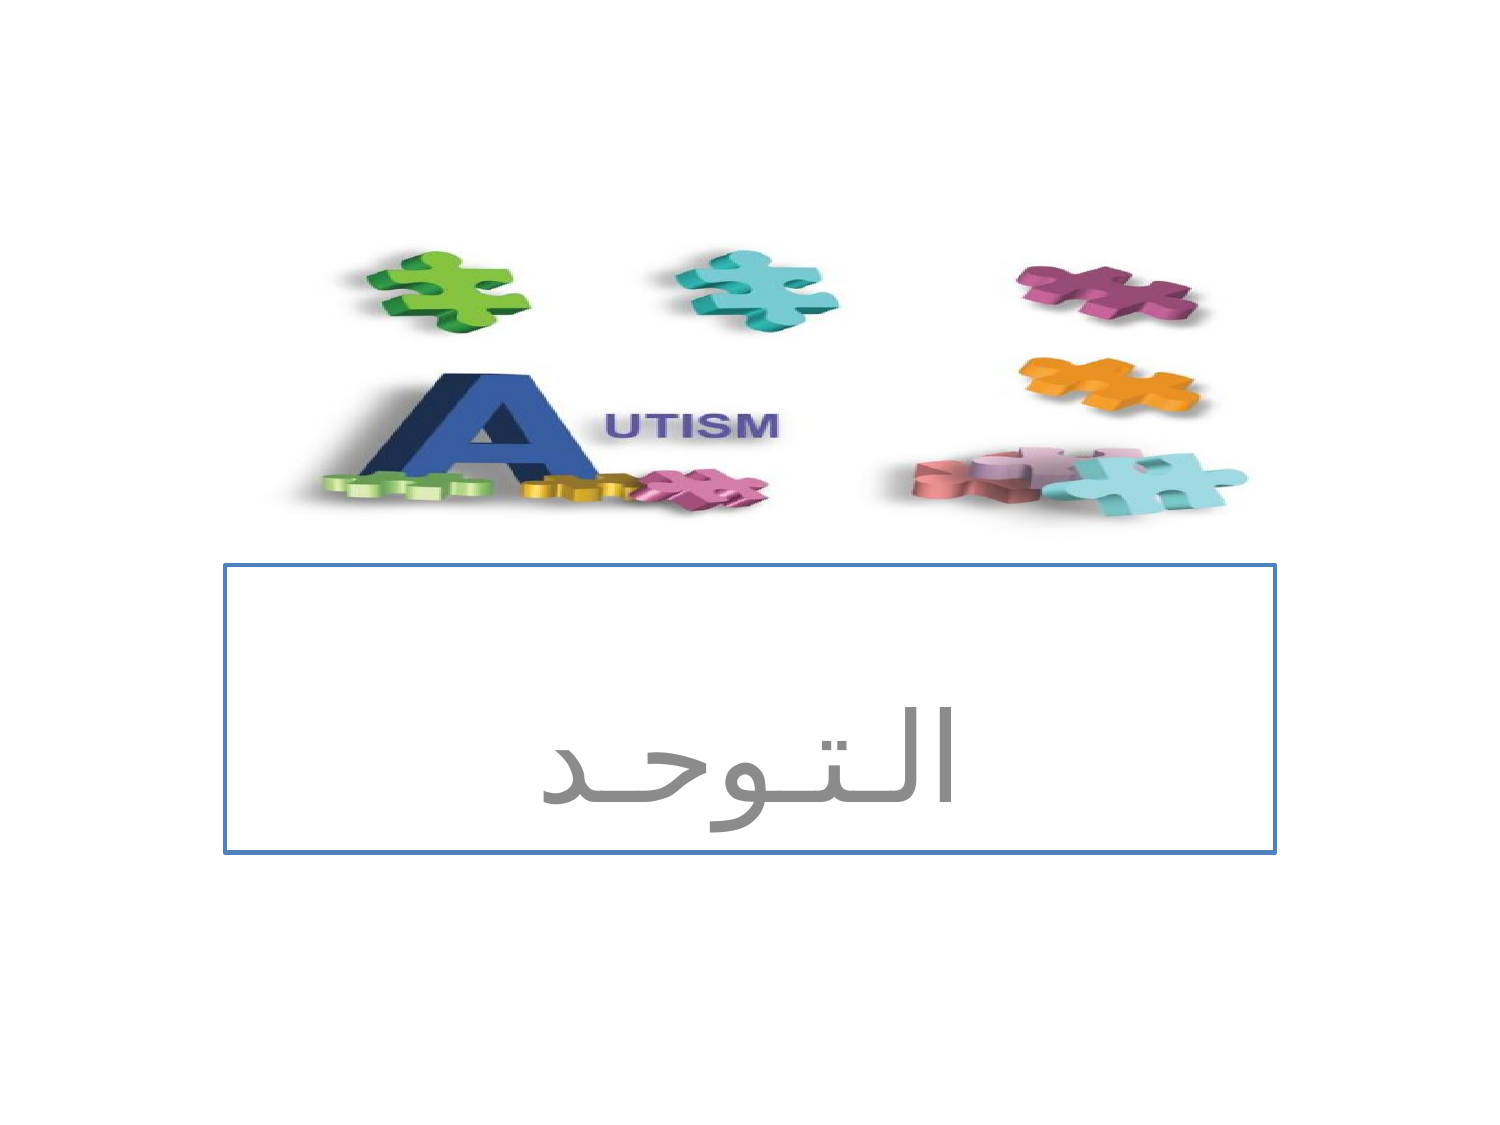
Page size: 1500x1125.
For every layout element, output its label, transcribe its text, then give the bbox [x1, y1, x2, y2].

picture [198, 222, 1301, 563]
subtitle الـتـوحـد [223, 571, 1277, 855]
